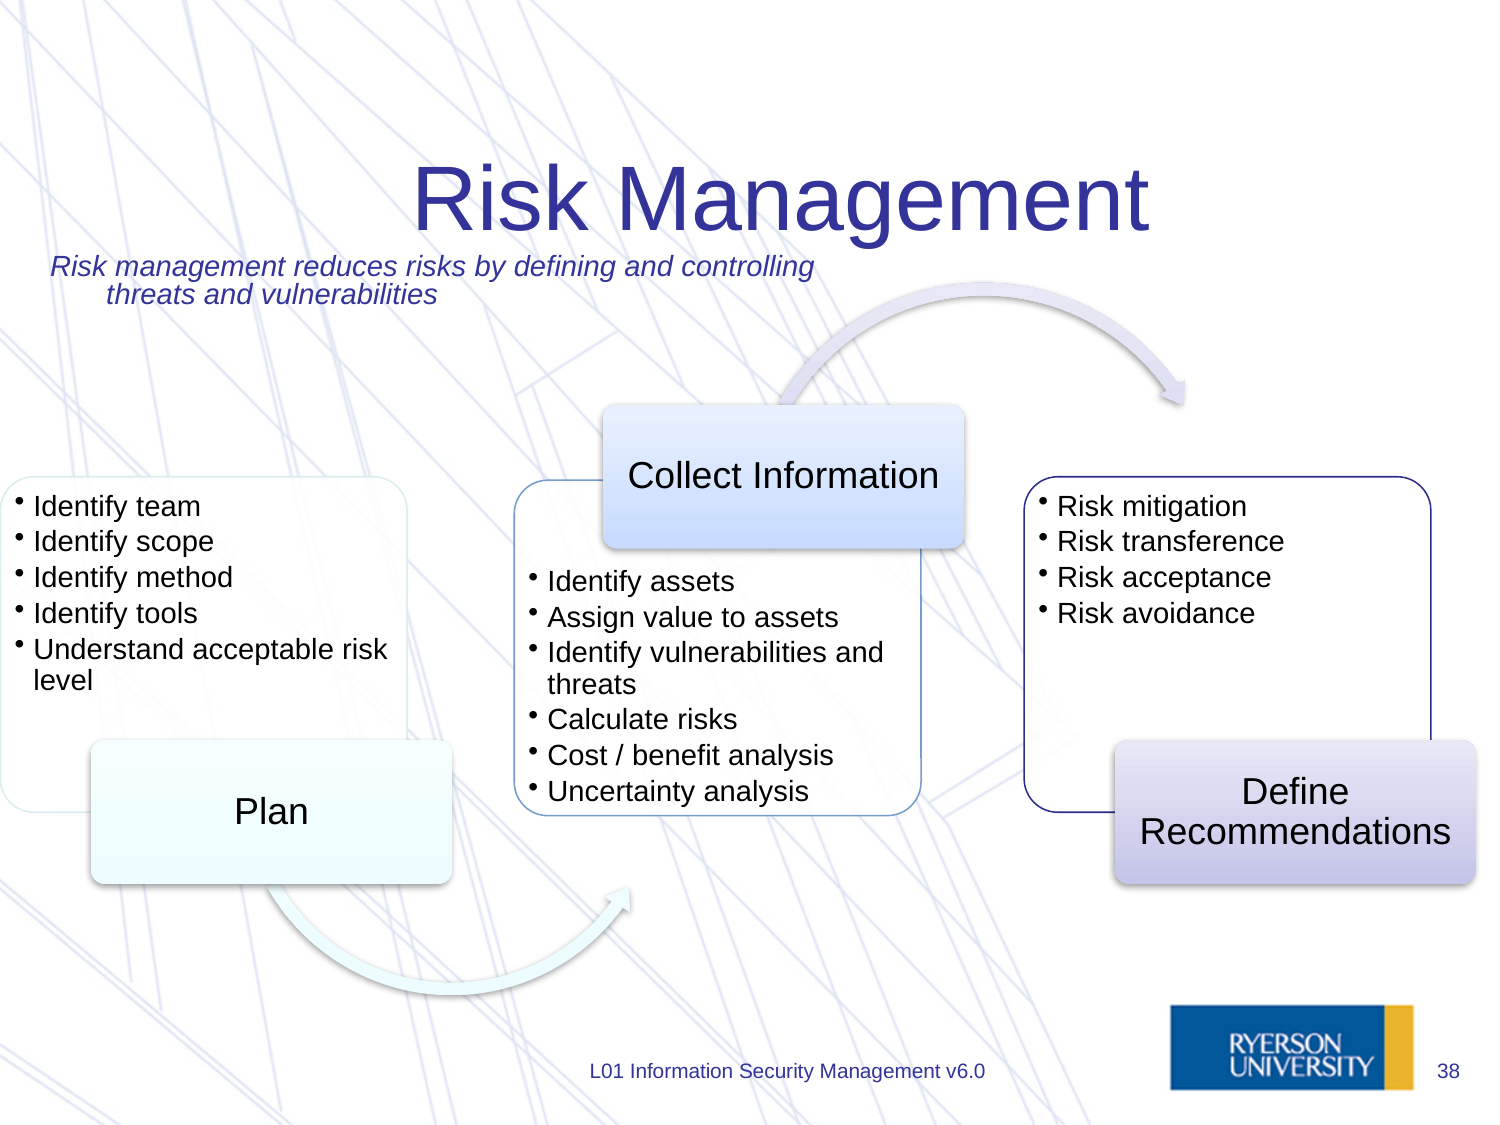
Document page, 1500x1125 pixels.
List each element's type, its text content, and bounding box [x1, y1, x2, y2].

title Risk Management [112, 99, 1451, 220]
picture [0, 0, 1500, 1125]
footer L01 Information Security Management v6.0 [449, 1074, 1126, 1113]
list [0, 222, 1477, 1067]
slide_number 38 [1399, 1073, 1476, 1113]
